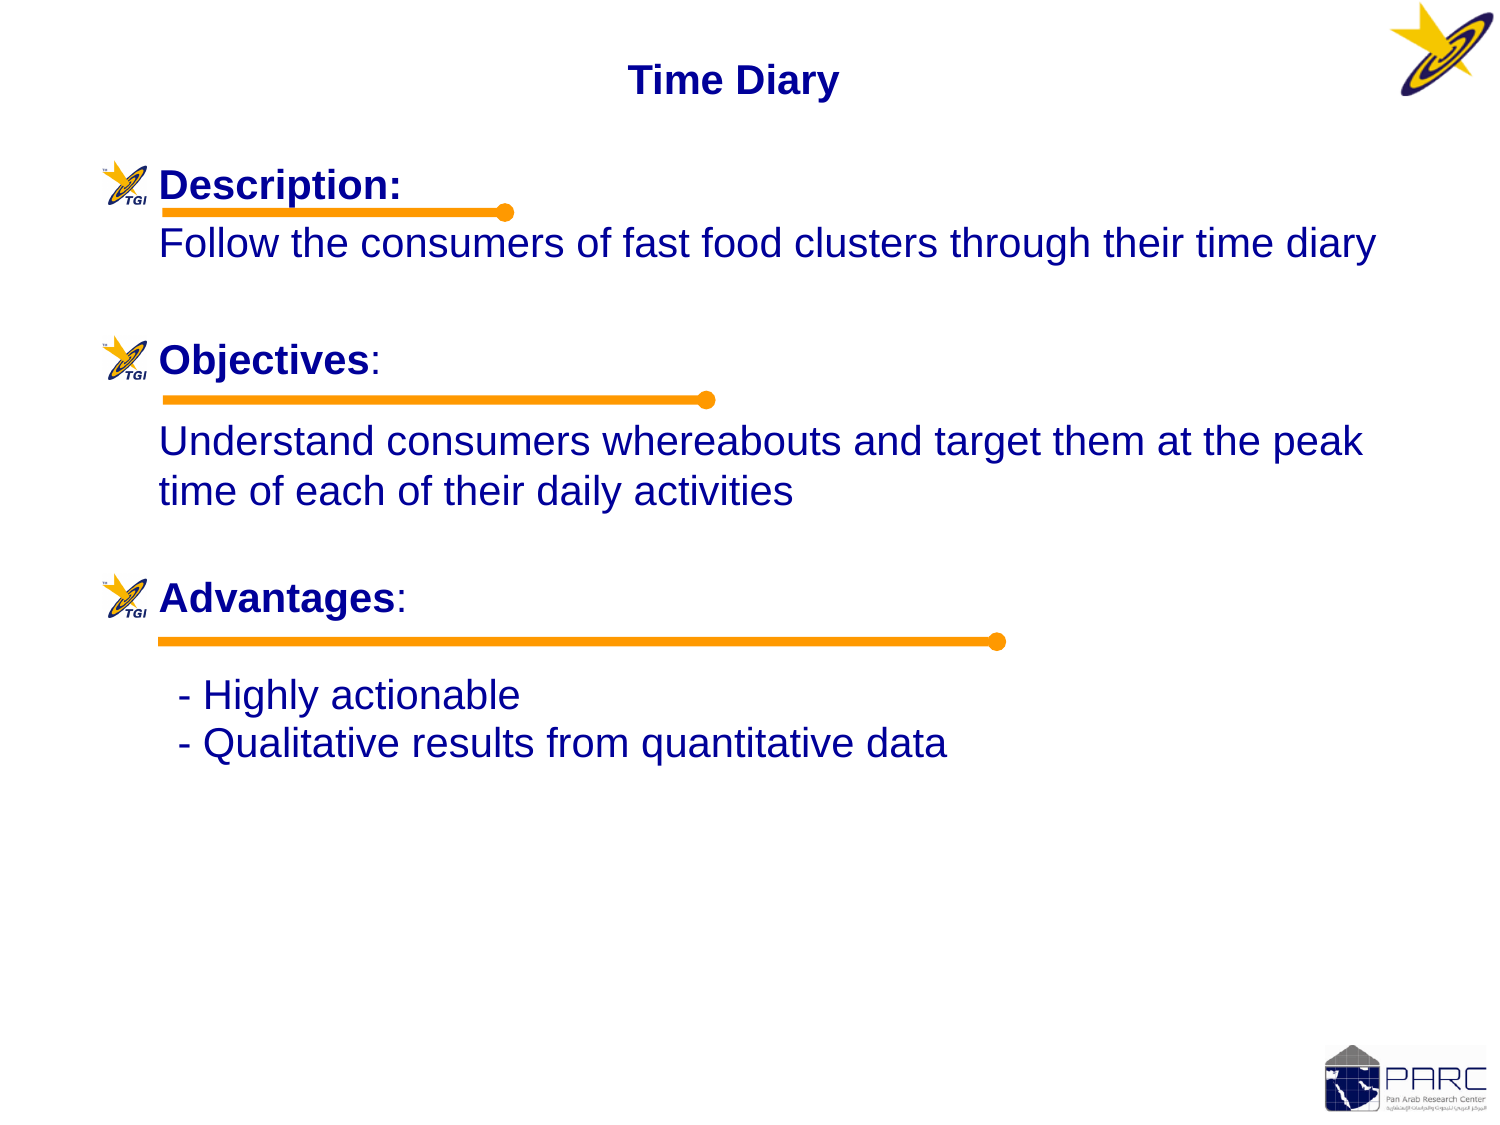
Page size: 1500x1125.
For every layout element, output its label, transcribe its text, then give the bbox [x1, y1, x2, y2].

text_box [162, 395, 711, 405]
picture [102, 335, 147, 380]
picture [102, 573, 147, 618]
picture [1320, 1045, 1494, 1118]
list Description: Follow the consumers of fast food clusters through their time diary Objectives: Understand consumers whereabouts and target them at the peak time of each of their daily activities Advantages: - Highly actionable - Qualitative results from quantitative data [87, 149, 1438, 1001]
title Time Diary [112, 5, 1356, 149]
text_box [158, 637, 1001, 646]
text_box [162, 208, 510, 217]
picture [102, 160, 147, 205]
picture [1385, 0, 1498, 100]
